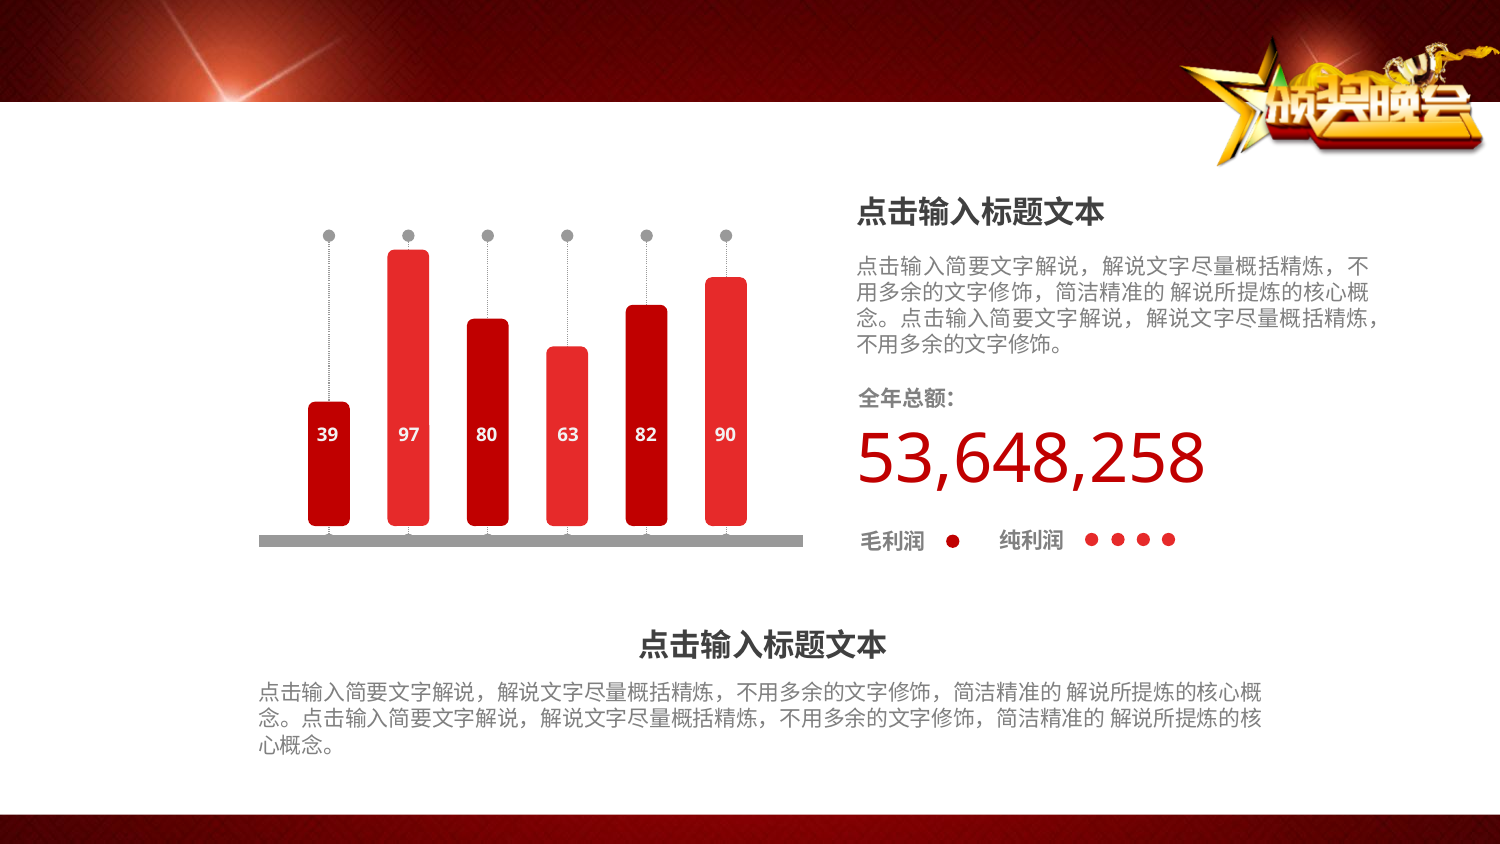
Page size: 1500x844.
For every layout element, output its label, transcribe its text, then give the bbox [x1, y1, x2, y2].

text_box 点击输入标题文本 [856, 192, 1110, 231]
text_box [318, 422, 736, 446]
text_box 全年总额： [859, 384, 1037, 412]
picture [0, 815, 1500, 844]
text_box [259, 235, 804, 542]
text_box [945, 533, 961, 549]
text_box 纯利润 [999, 526, 1078, 553]
text_box 点击输入标题文本 [638, 625, 892, 663]
text_box 点击输入简要文字解说，解说文字尽量概括精炼，不用多余的文字修饰，简洁精准的 解说所提炼的核心概念。点击输入简要文字解说，解说文字尽量概括精炼，不用多余的文字修饰，简洁精准的 解说所提炼的核心概念。 [258, 678, 1264, 758]
picture [0, 0, 1500, 169]
text_box [1135, 531, 1152, 548]
text_box 53,648,258 [856, 414, 1255, 497]
text_box [1160, 531, 1177, 548]
text_box [1110, 531, 1126, 548]
text_box [1083, 531, 1100, 548]
text_box 毛利润 [860, 528, 939, 555]
text_box 点击输入简要文字解说，解说文字尽量概括精炼，不用多余的文字修饰，简洁精准的 解说所提炼的核心概念。点击输入简要文字解说，解说文字尽量概括精炼，不用多余的文字修饰。 [856, 252, 1370, 358]
